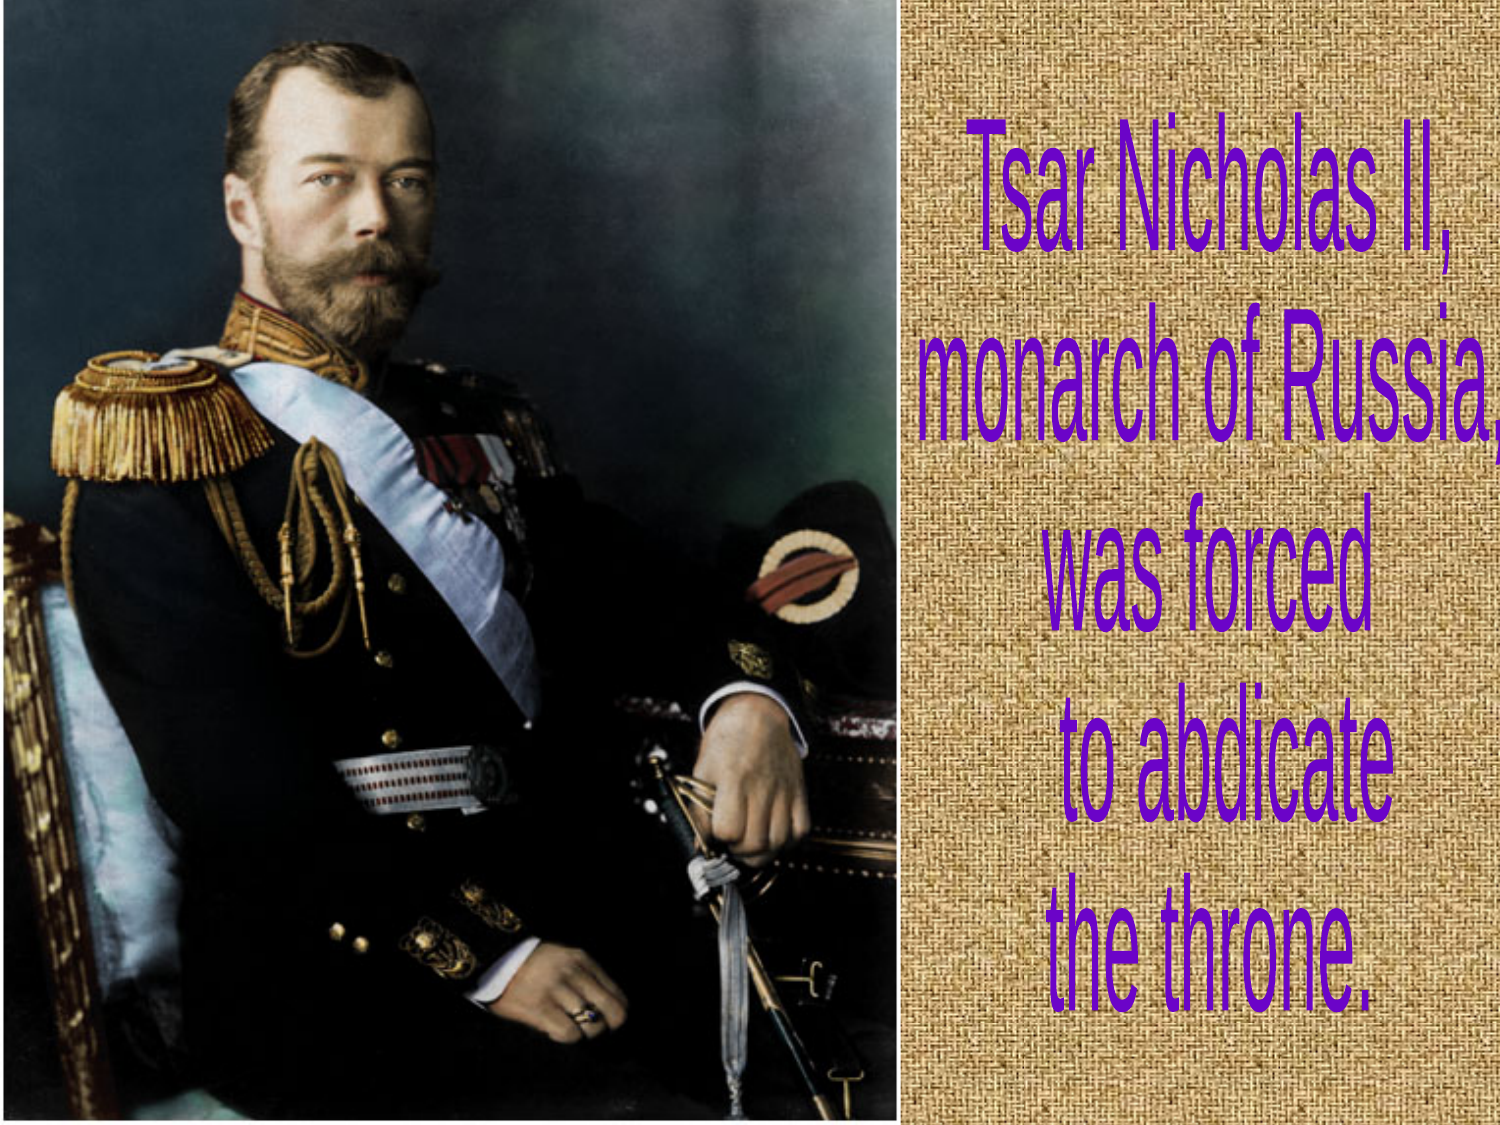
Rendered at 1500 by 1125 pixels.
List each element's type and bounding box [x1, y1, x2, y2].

text_box [1495, 419, 1500, 465]
picture [0, 0, 1500, 1125]
